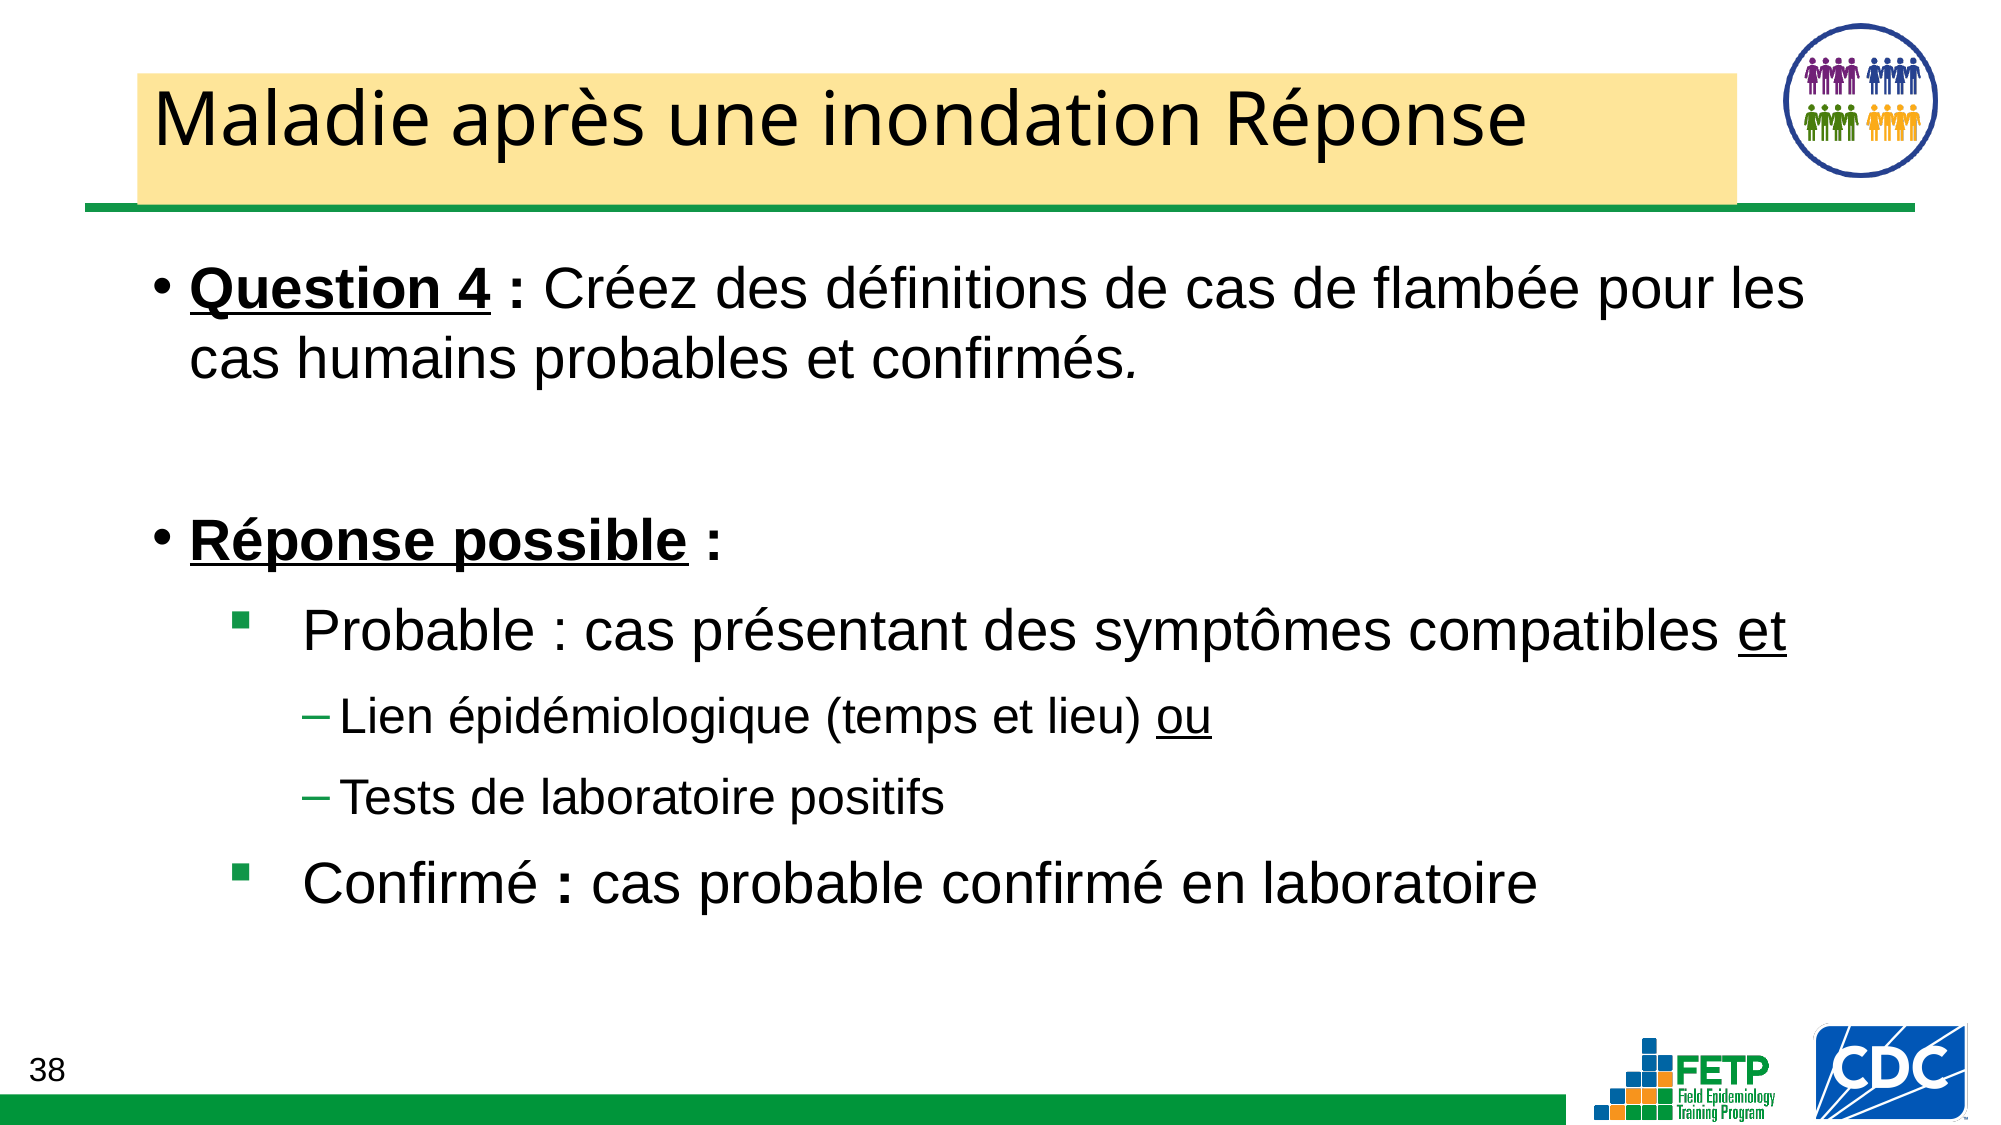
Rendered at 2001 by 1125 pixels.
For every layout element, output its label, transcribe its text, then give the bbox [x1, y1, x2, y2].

picture [1594, 1038, 1775, 1122]
list Question 4 : Créez des définitions de cas de flambée pour les cas humains probables et confirmés. Réponse possible : Probable : cas présentant des symptômes compatibles et Lien épidémiologique (temps et lieu) ou Tests de laboratoire positifs Confirmé : cas probable confirmé en laboratoire [137, 242, 1863, 1004]
picture [1783, 23, 1938, 178]
picture [1813, 1023, 1968, 1122]
title Maladie après une inondation Réponse [137, 73, 1738, 205]
